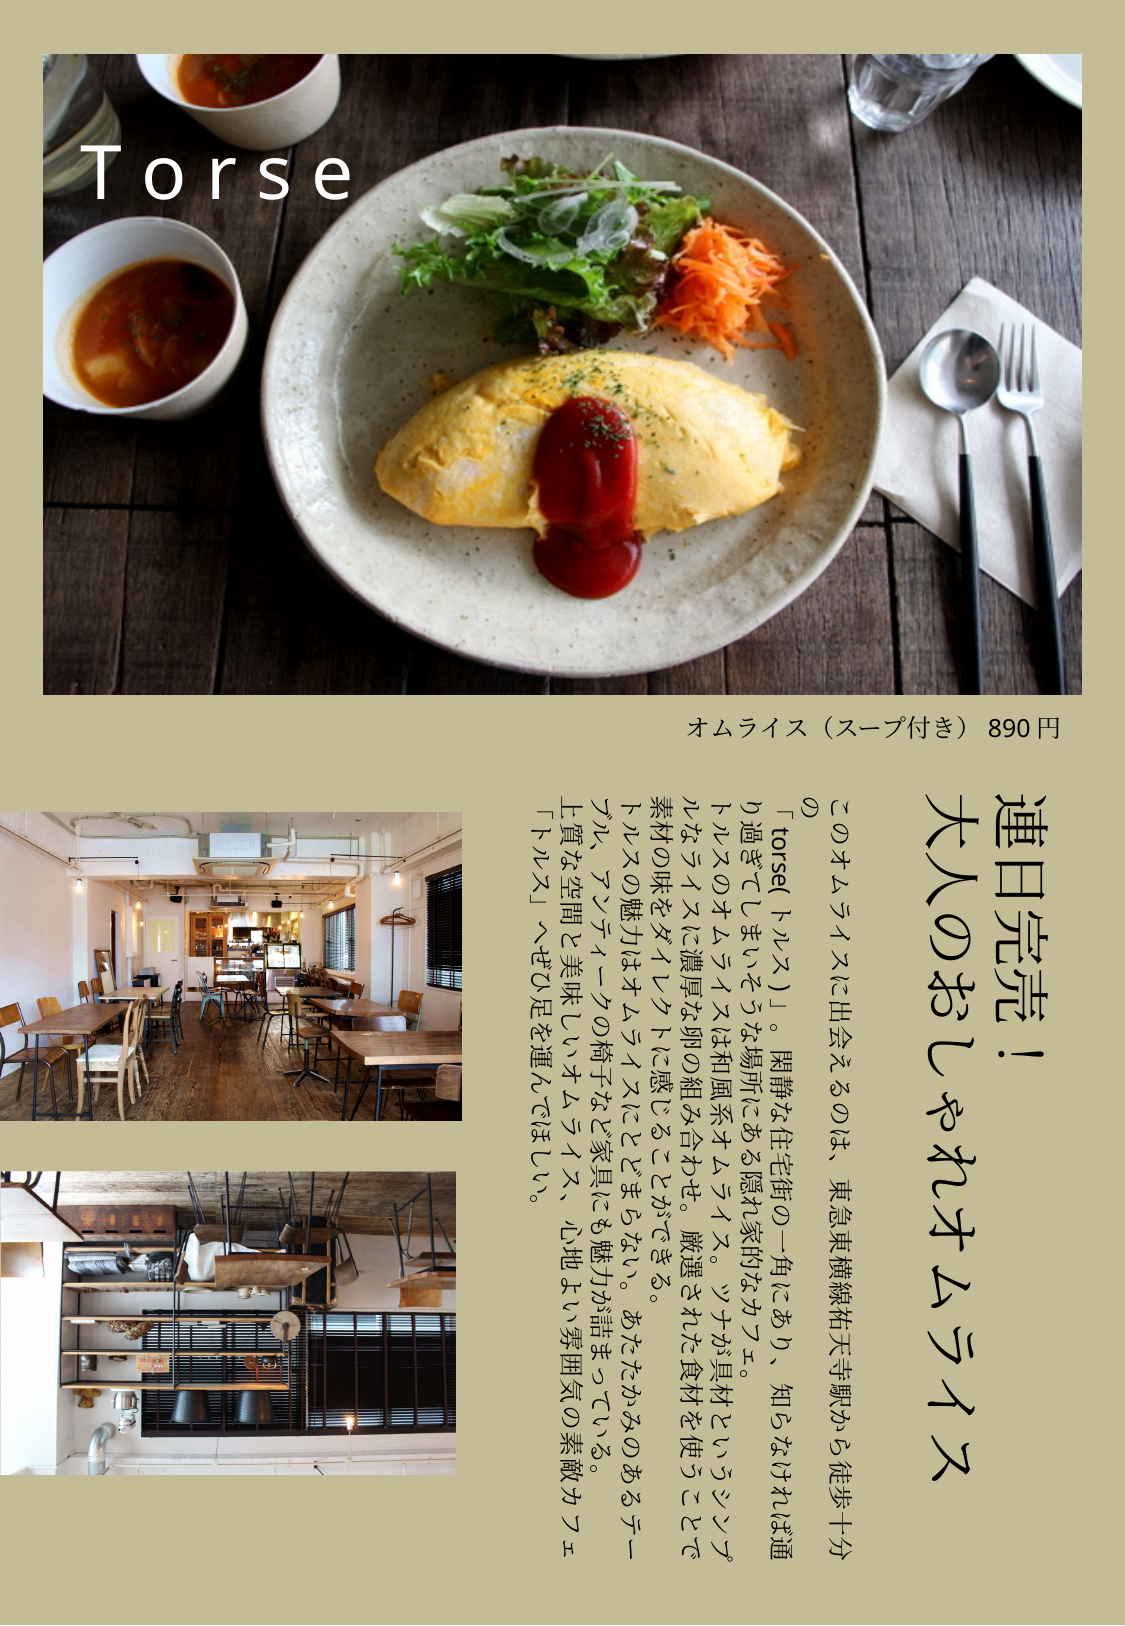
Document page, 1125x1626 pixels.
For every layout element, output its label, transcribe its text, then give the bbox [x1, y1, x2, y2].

picture [0, 812, 462, 1121]
picture [0, 1171, 456, 1475]
text_box このオムライスに出会えるのは、東急東横線祐天寺駅から徒歩十分の 「torse(トルス)」。閑静な住宅街の一角にあり、知らなければ通り過ぎてしまいそうな場所にある隠れ家的なカフェ。 トルスのオムライスは和風系オムライス。ツナが具材というシンプルなライスに濃厚な卵の組み合わせ。厳選された食材を使うことで素材の味をダイレクトに感じることができる。 トルスの魅力はオムライスにとどまらない。あたたかみのあるテーブル、アンティークの椅子など家具にも魅力が詰まっている。 上質な空間と美味しいオムライス、心地よい雰囲気の素敵カフェ「トルス」へぜひ足を運んでほしい。 [434, 788, 872, 1569]
text_box 連日完売！ 大人のおしゃれオムライス [885, 784, 1074, 1535]
text_box オムライス（スープ付き）890円 [670, 705, 1074, 789]
picture [43, 54, 1082, 695]
text_box [0, 0, 1125, 1625]
